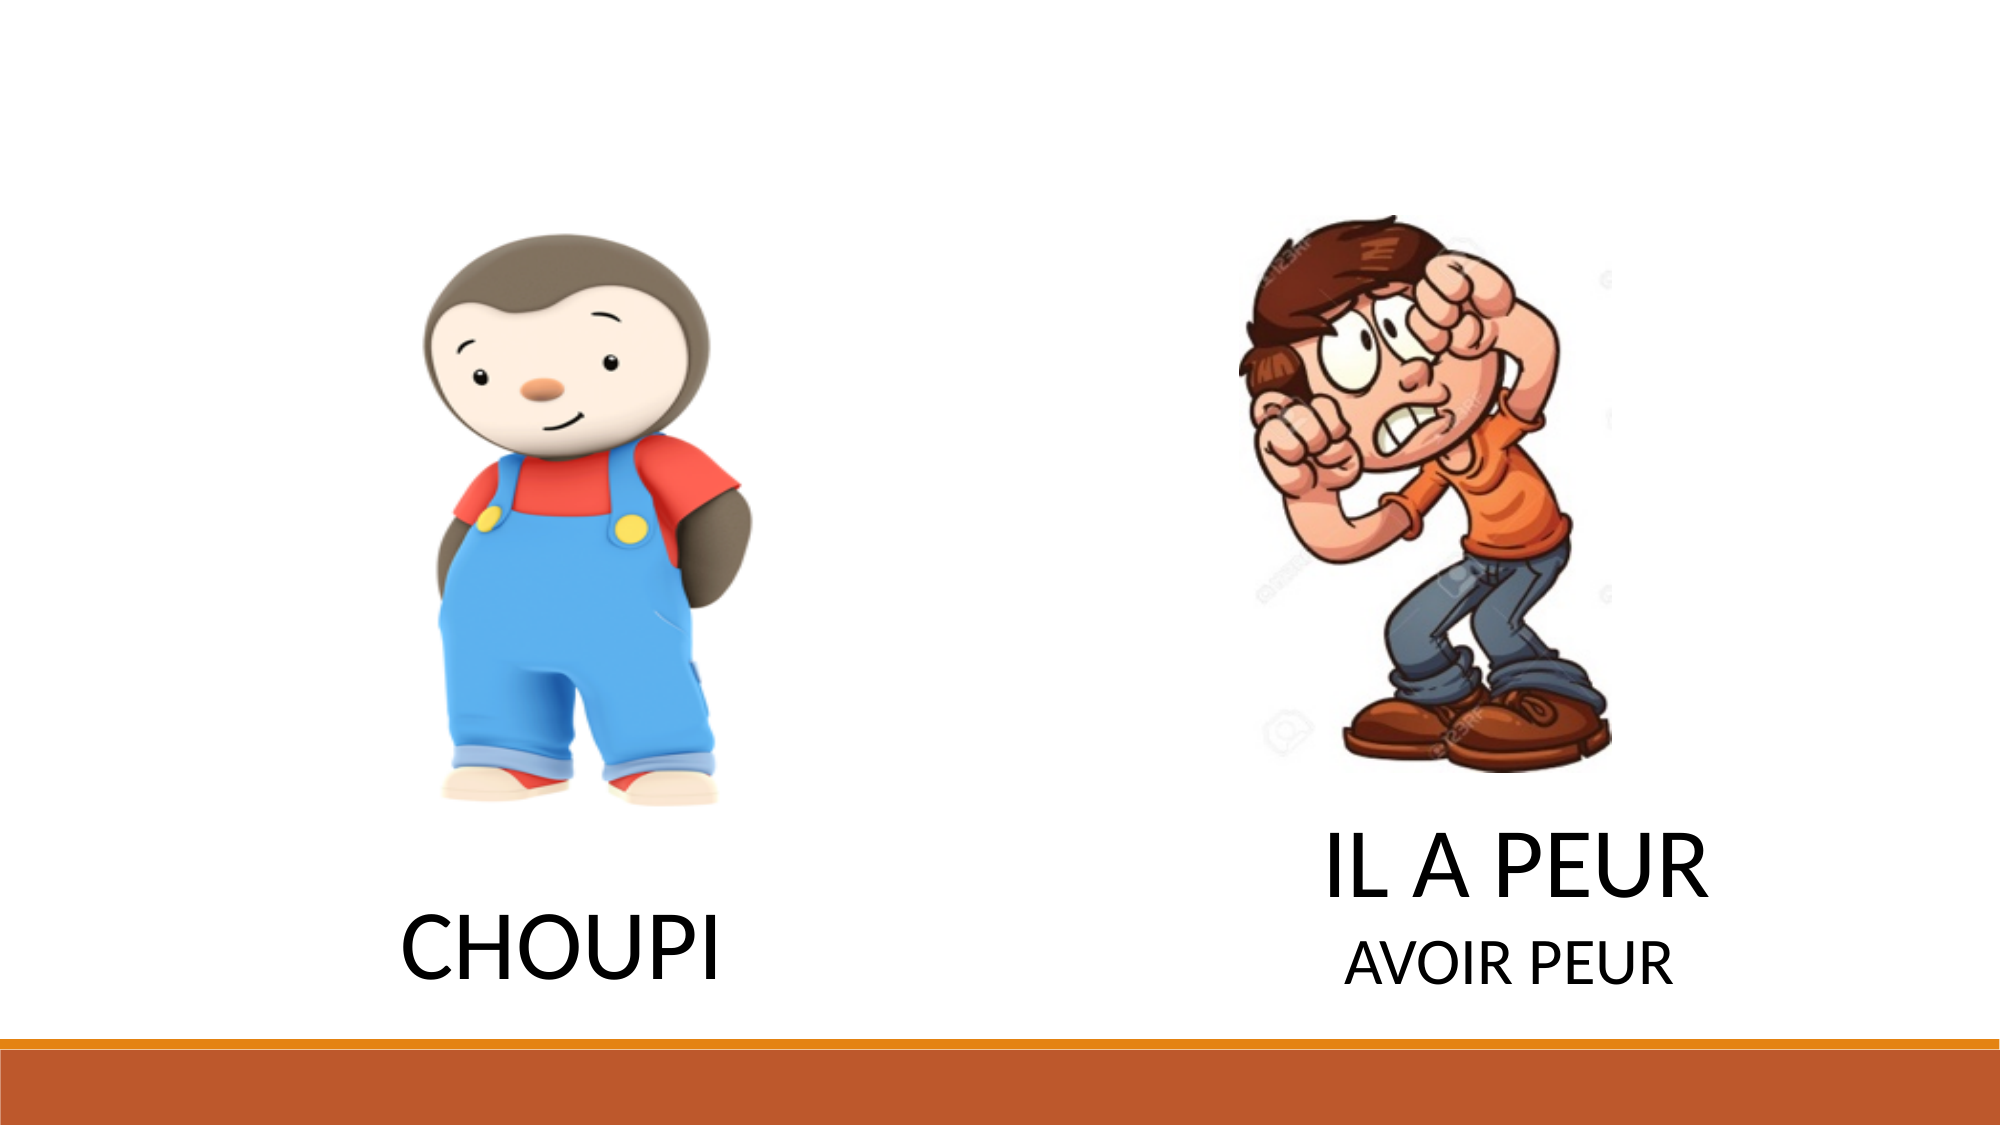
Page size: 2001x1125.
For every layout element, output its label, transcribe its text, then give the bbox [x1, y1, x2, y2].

picture [1239, 214, 1612, 773]
text_box IL A PEUR AVOIR PEUR [1239, 790, 1795, 1006]
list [317, 227, 825, 824]
text_box CHOUPI [301, 871, 823, 1007]
